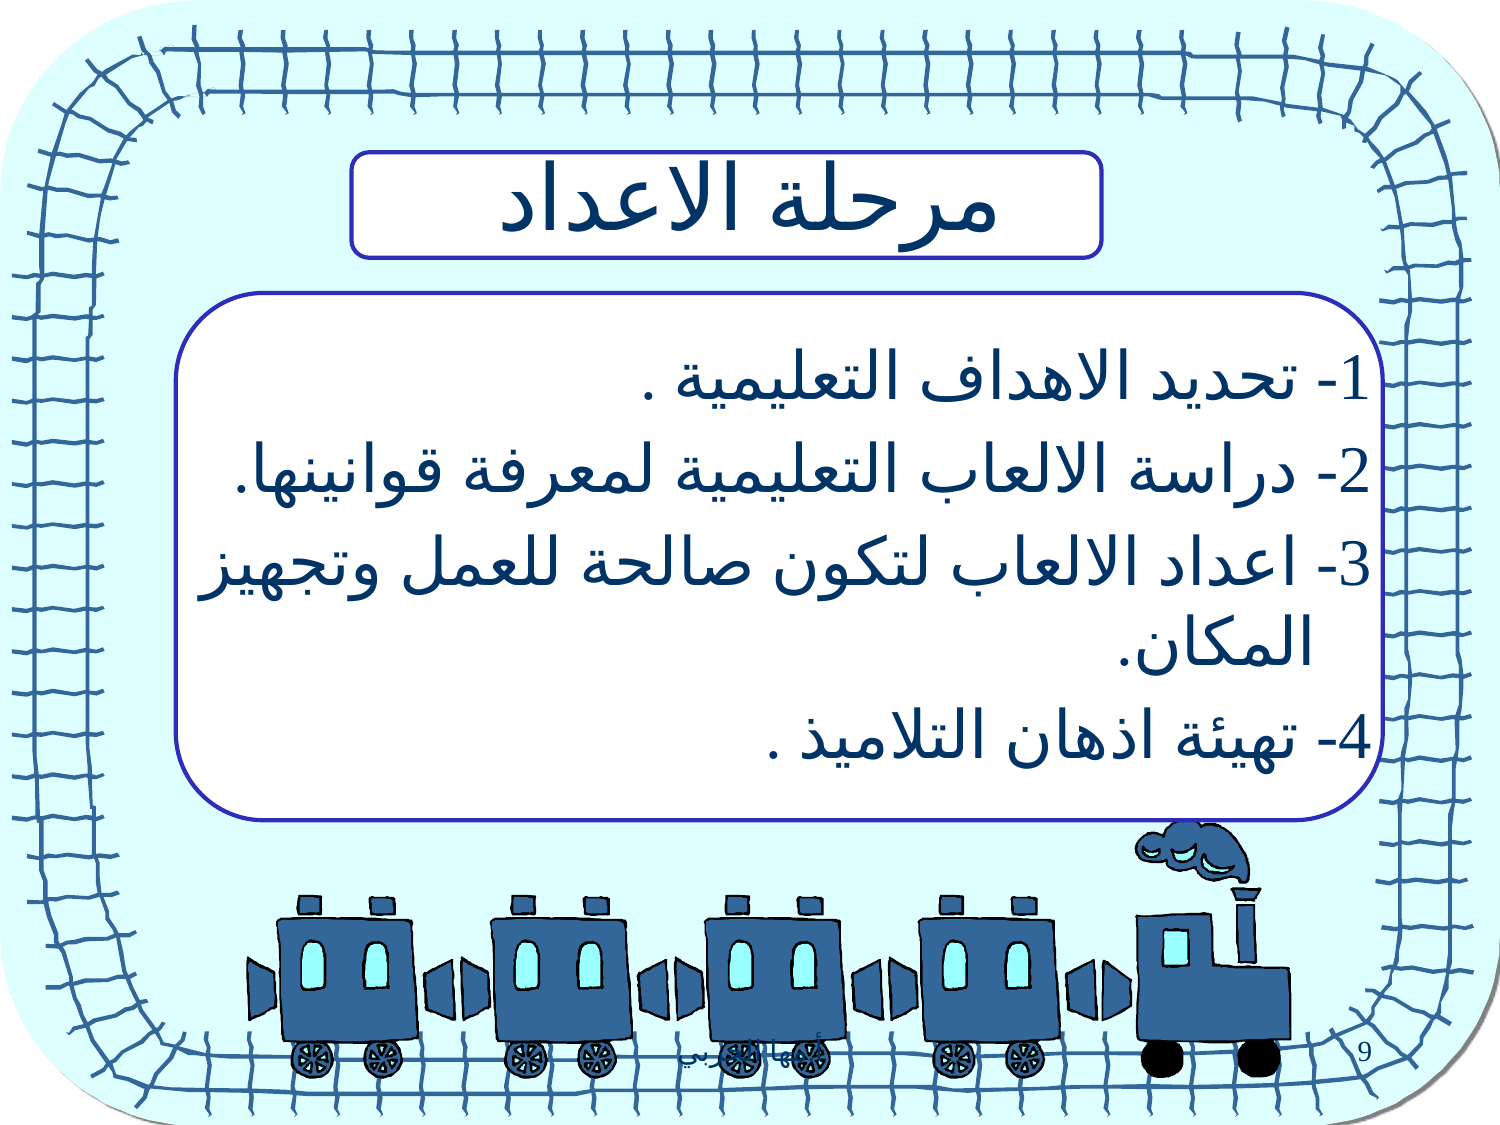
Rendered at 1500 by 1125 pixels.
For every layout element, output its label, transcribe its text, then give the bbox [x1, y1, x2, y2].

footer أ.مها الحربي [512, 1024, 988, 1101]
list 1- تحديد الاهداف التعليمية . 2- دراسة الالعاب التعليمية لمعرفة قوانينها. 3- اعداد الالعاب لتكون صالحة للعمل وتجهيز المكان. 4- تهيئة اذهان التلاميذ . [112, 324, 1388, 1001]
title مرحلة الاعداد [112, 99, 1388, 288]
text_box [193, 290, 1365, 324]
slide_number 9 [1074, 1024, 1388, 1101]
